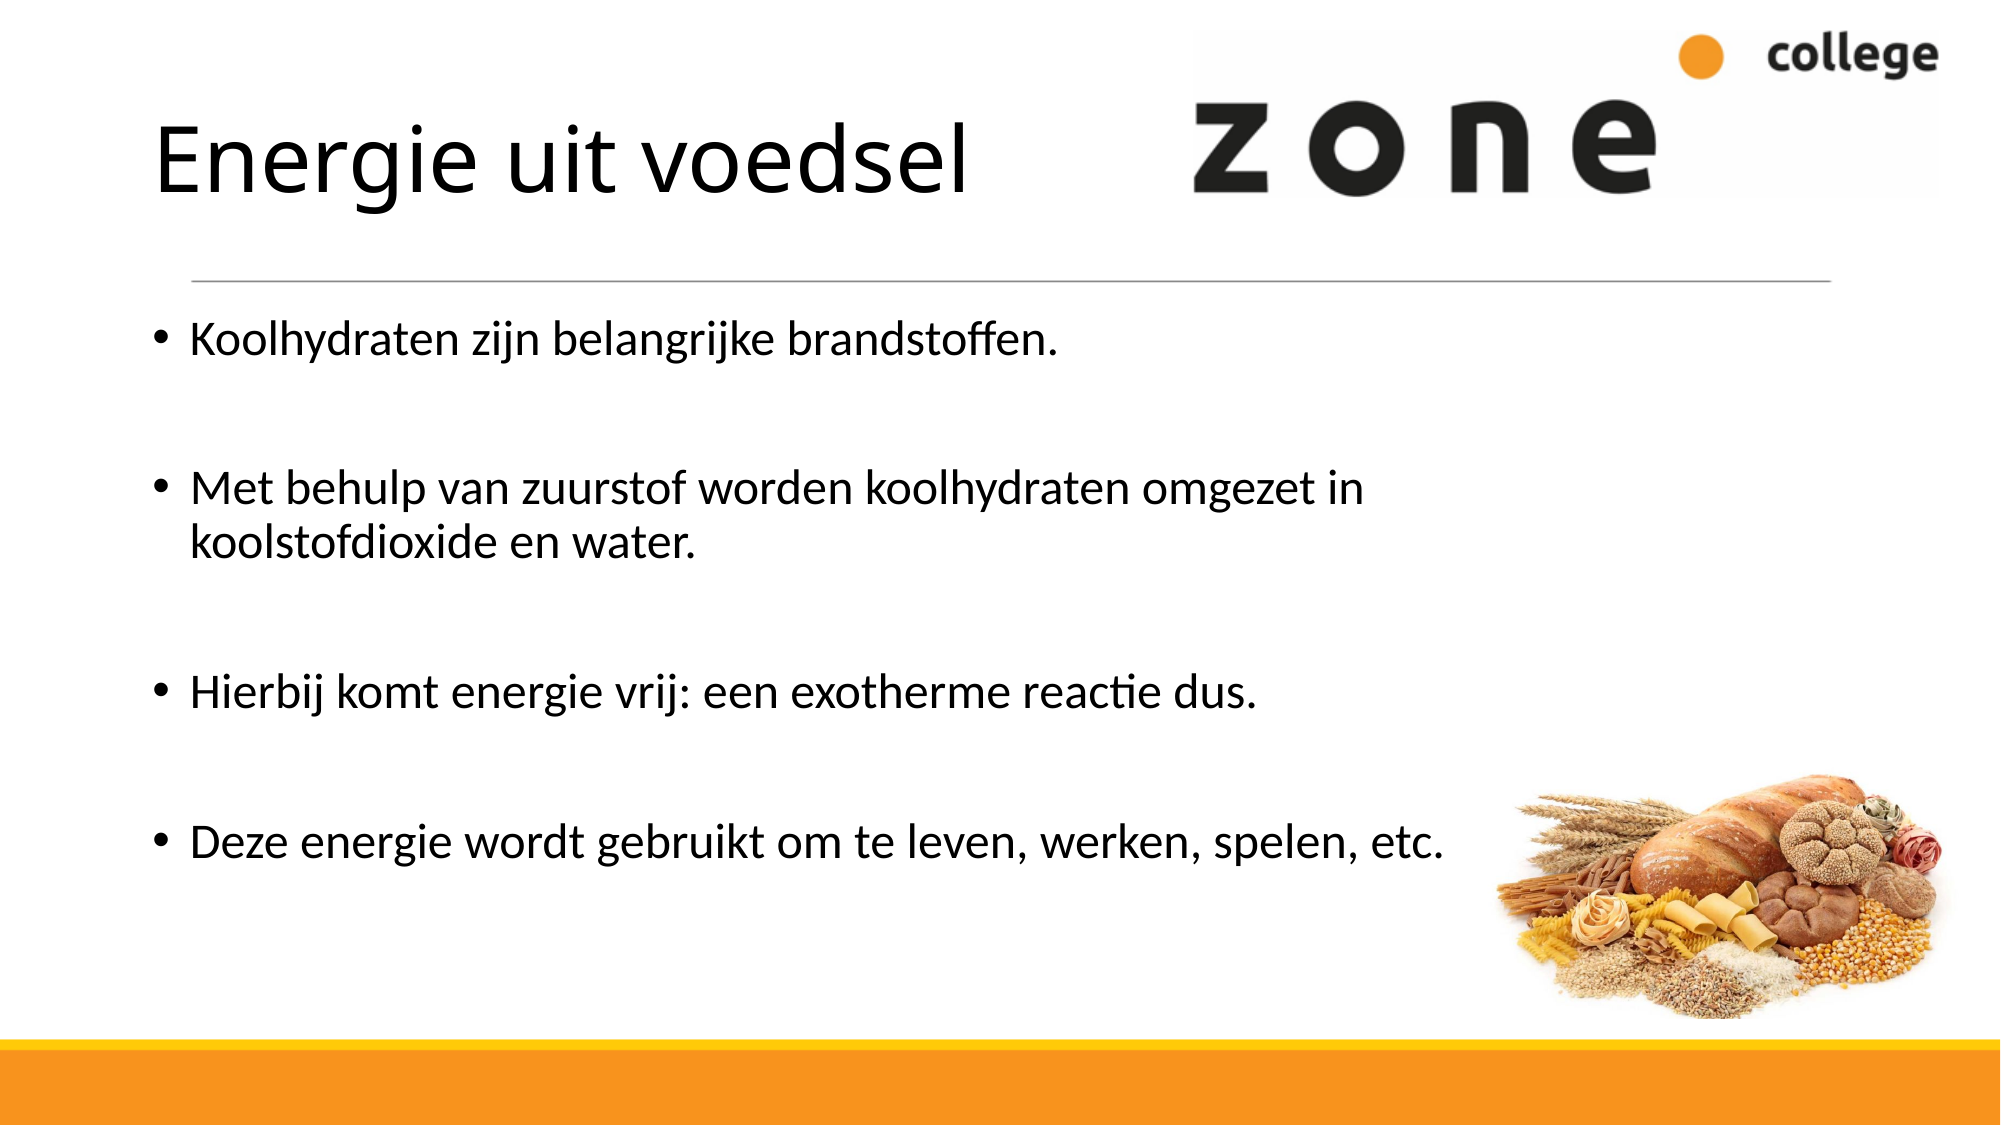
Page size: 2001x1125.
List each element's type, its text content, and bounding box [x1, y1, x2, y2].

title Energie uit voedsel [137, 53, 1863, 272]
picture [0, 0, 2001, 1125]
list Koolhydraten zijn belangrijke brandstoffen. Met behulp van zuurstof worden koolhydraten omgezet in koolstofdioxide en water. Hierbij komt energie vrij: een exotherme reactie dus. Deze energie wordt gebruikt om te leven, werken, spelen, etc. [137, 304, 1548, 1019]
